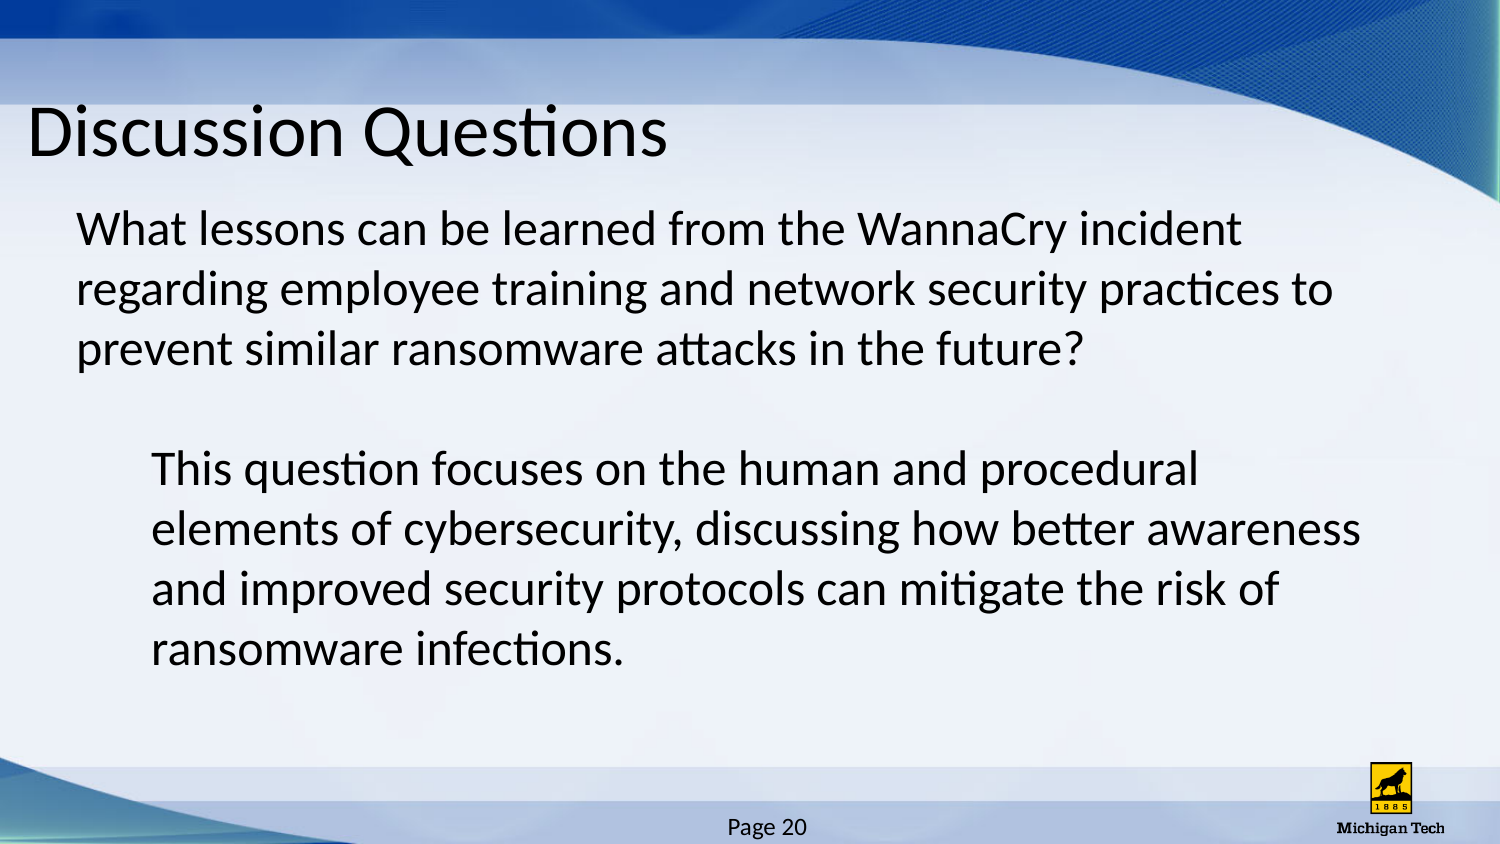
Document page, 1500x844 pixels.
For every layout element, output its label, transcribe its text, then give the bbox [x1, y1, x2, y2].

title Discussion Questions [12, 56, 1263, 197]
picture [0, 0, 1500, 844]
list What lessons can be learned from the WannaCry incident regarding employee training and network security practices to prevent similar ransomware attacks in the future? This question focuses on the human and procedural elements of cybersecurity, discussing how better awareness and improved security protocols can mitigate the risk of ransomware infections. [61, 187, 1412, 788]
